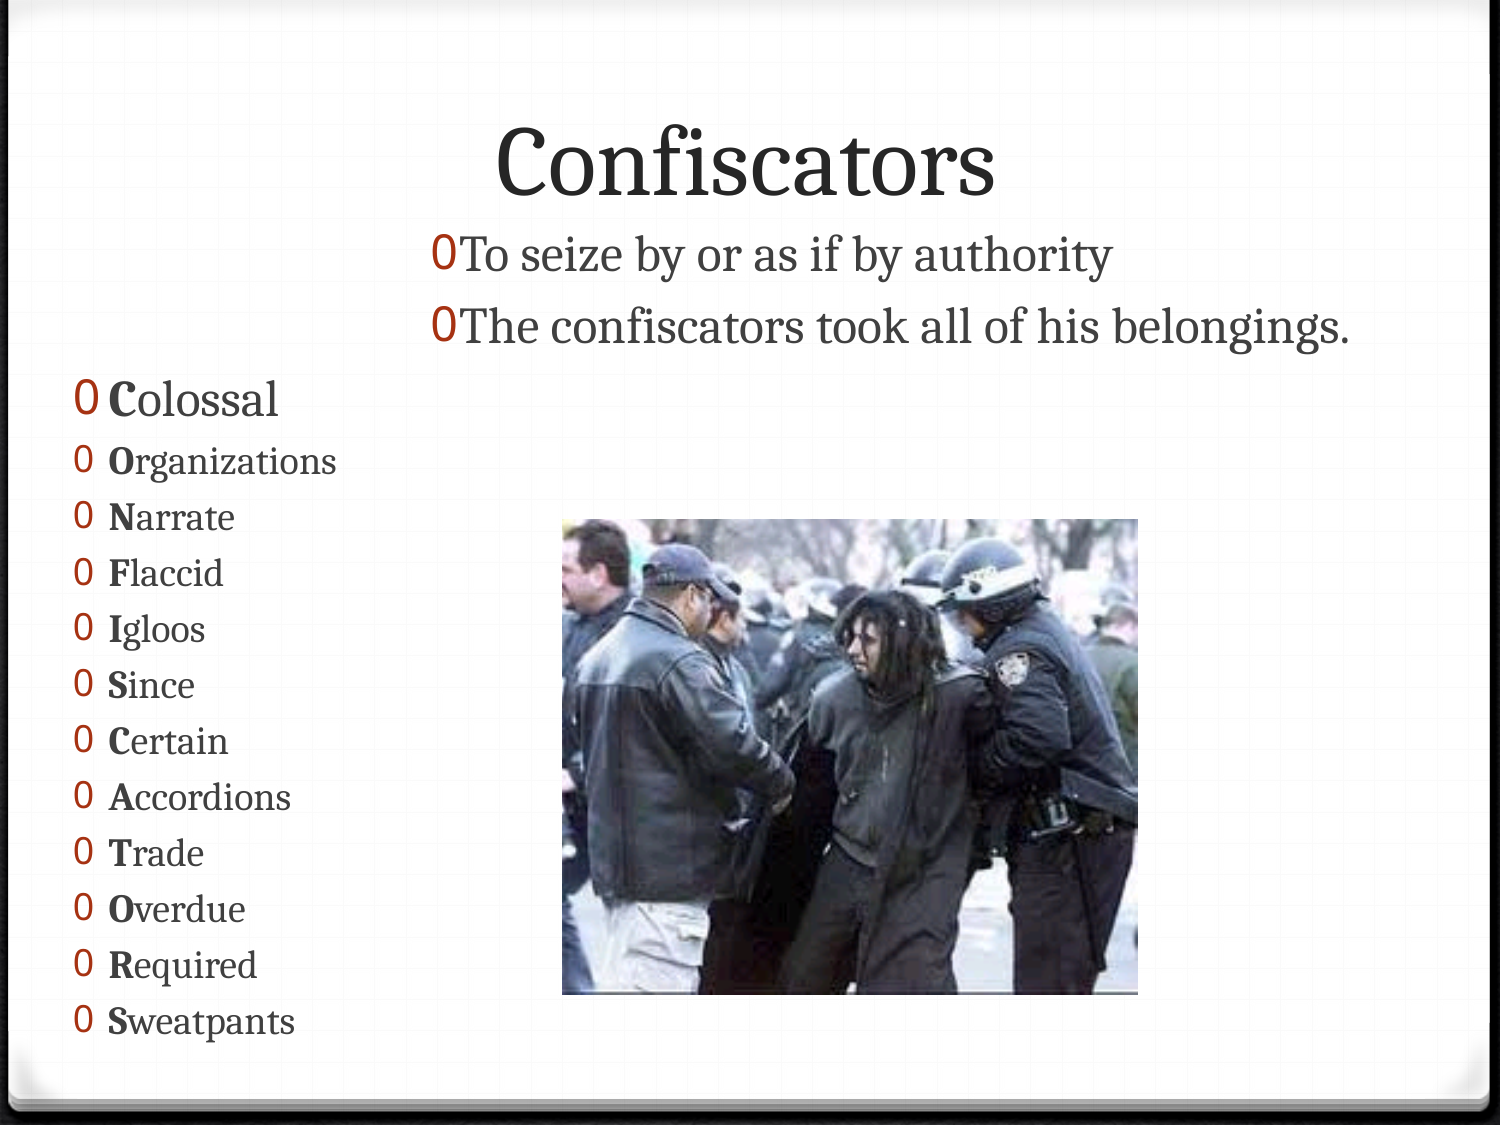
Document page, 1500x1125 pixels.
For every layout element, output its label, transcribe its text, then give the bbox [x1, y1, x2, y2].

title Confiscators [87, 37, 1407, 212]
picture [562, 519, 1138, 995]
list To seize by or as if by authority The confiscators took all of his belongings. Colossal Organizations Narrate Flaccid Igloos Since Certain Accordions Trade Overdue Required Sweatpants [57, 212, 1500, 1088]
picture [0, 0, 1500, 1125]
